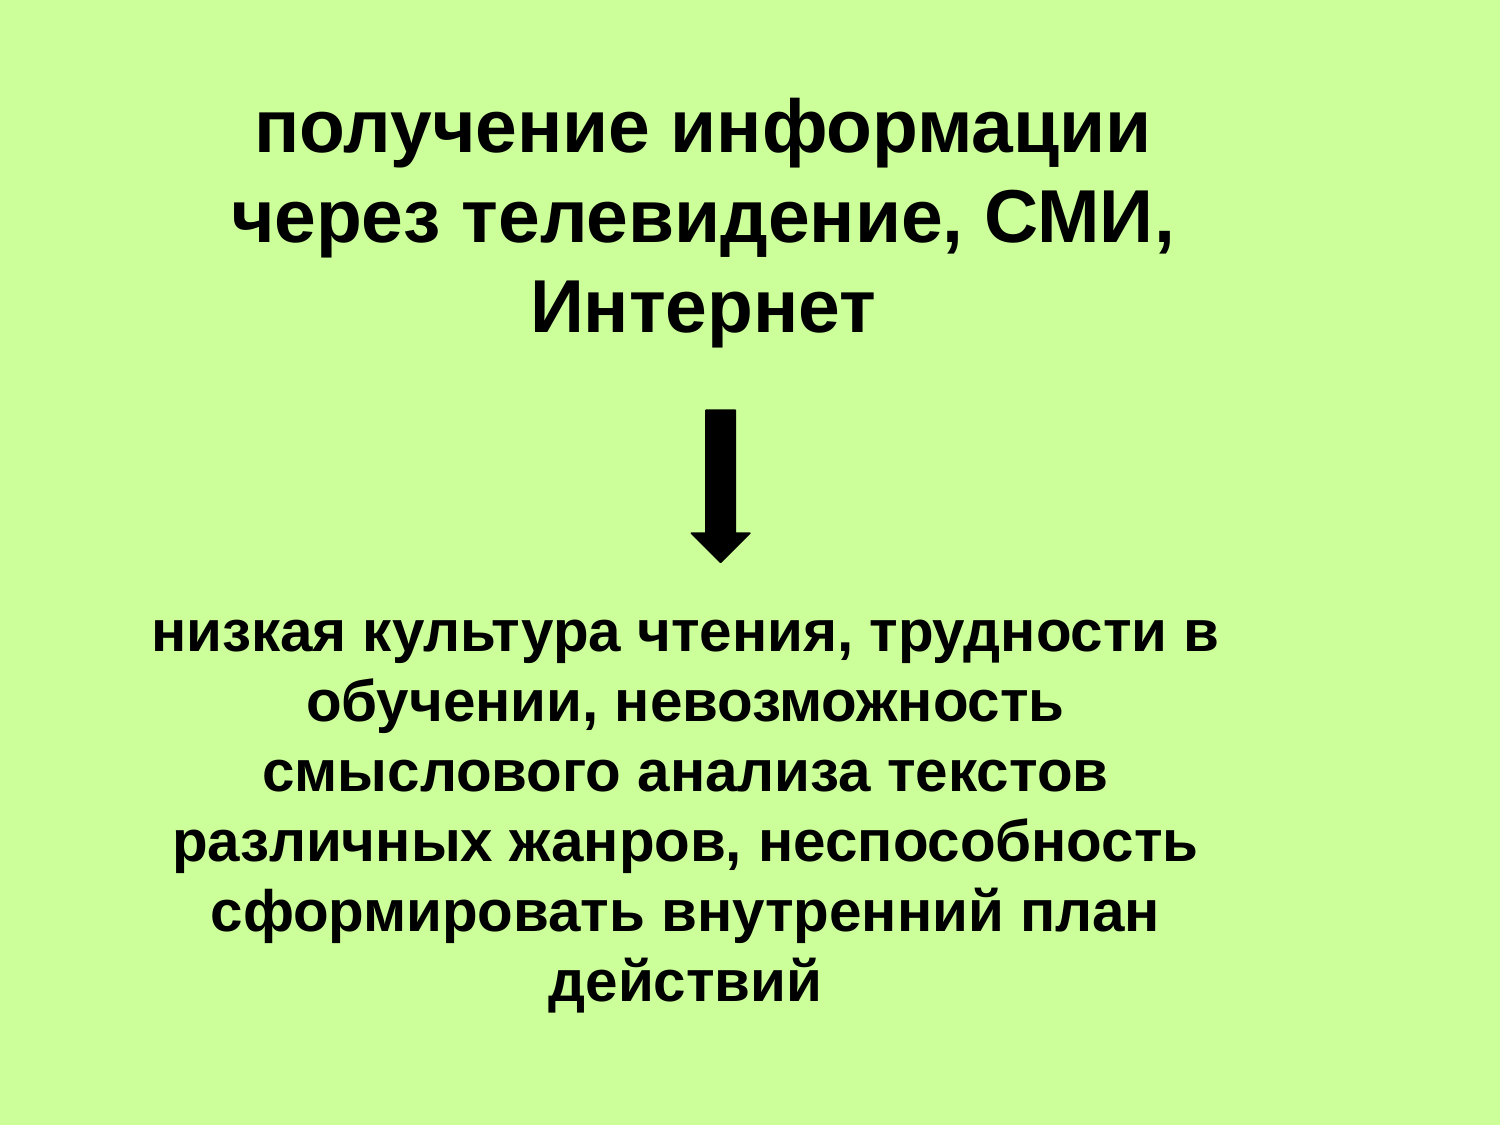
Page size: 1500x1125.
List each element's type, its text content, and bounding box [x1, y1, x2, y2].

text_box получение информации через телевидение, СМИ, Интернет [199, 70, 1207, 355]
text_box низкая культура чтения, трудности в обучении, невозможность смыслового анализа текстов различных жанров, неспособность сформировать внутренний план действий [117, 585, 1254, 1021]
text_box [691, 410, 750, 563]
